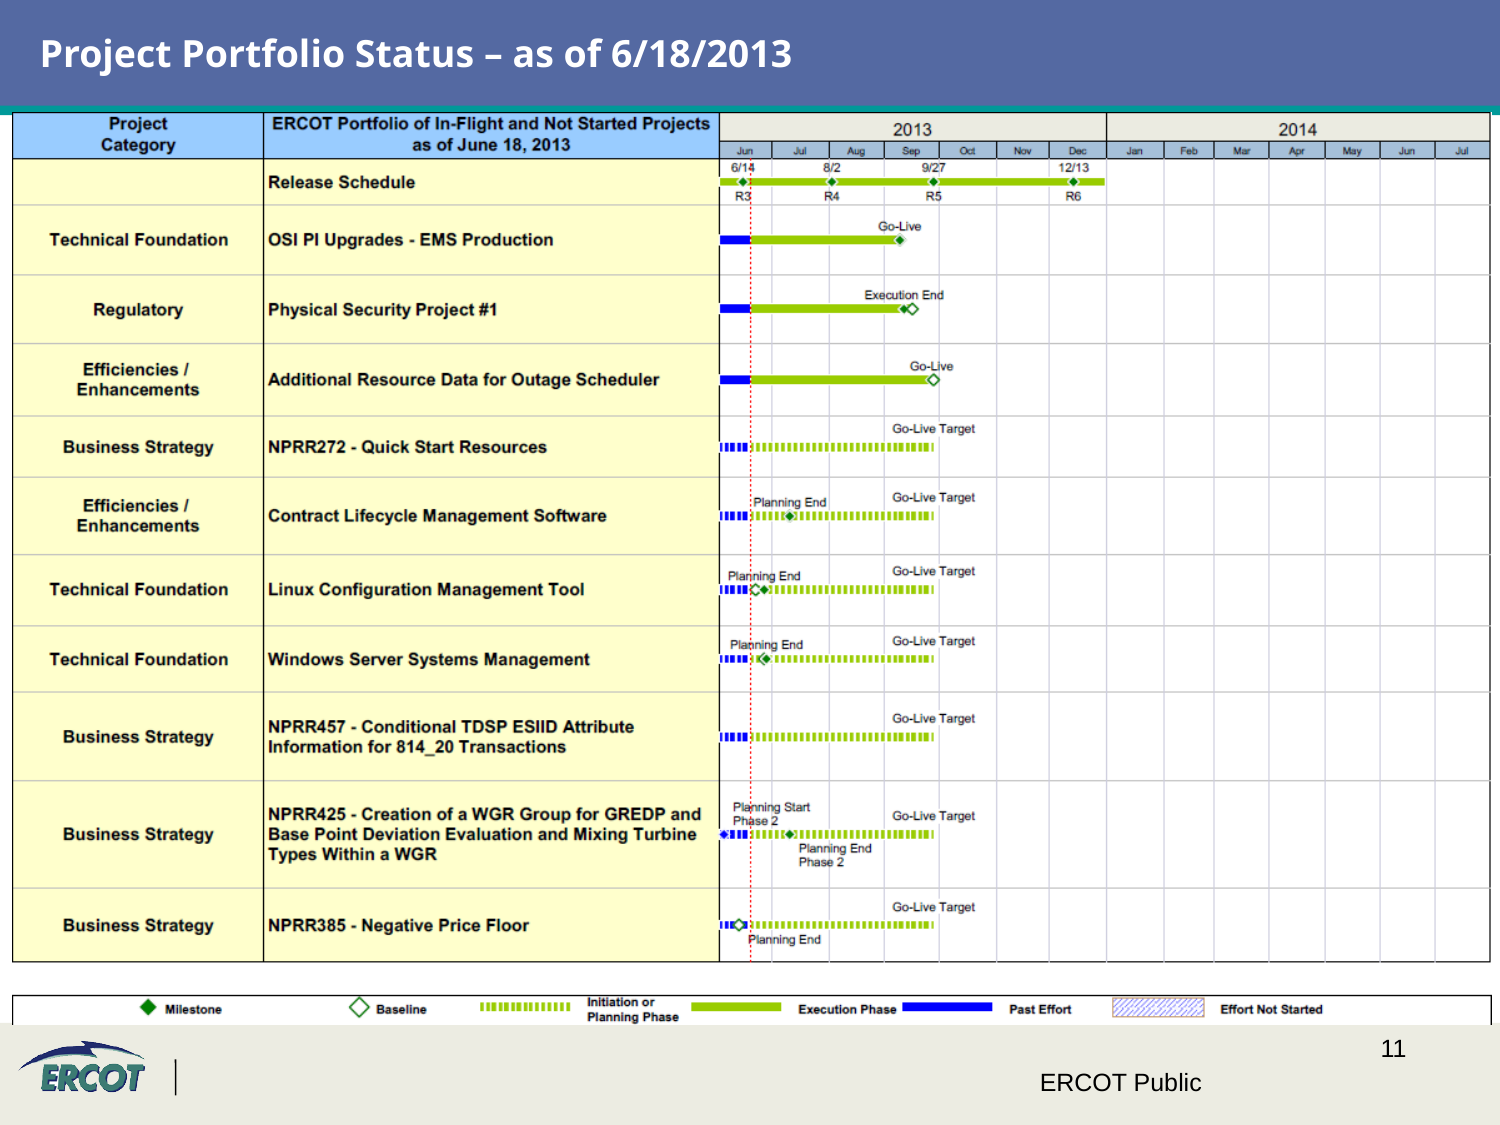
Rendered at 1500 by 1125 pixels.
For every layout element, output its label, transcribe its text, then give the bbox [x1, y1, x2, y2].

text_box Project Portfolio Status – as of 6/18/2013 [24, 30, 1163, 106]
footer ERCOT Public [1025, 1059, 1438, 1125]
picture [12, 112, 1492, 1026]
text_box [24, 22, 1450, 85]
picture [10, 1031, 151, 1111]
